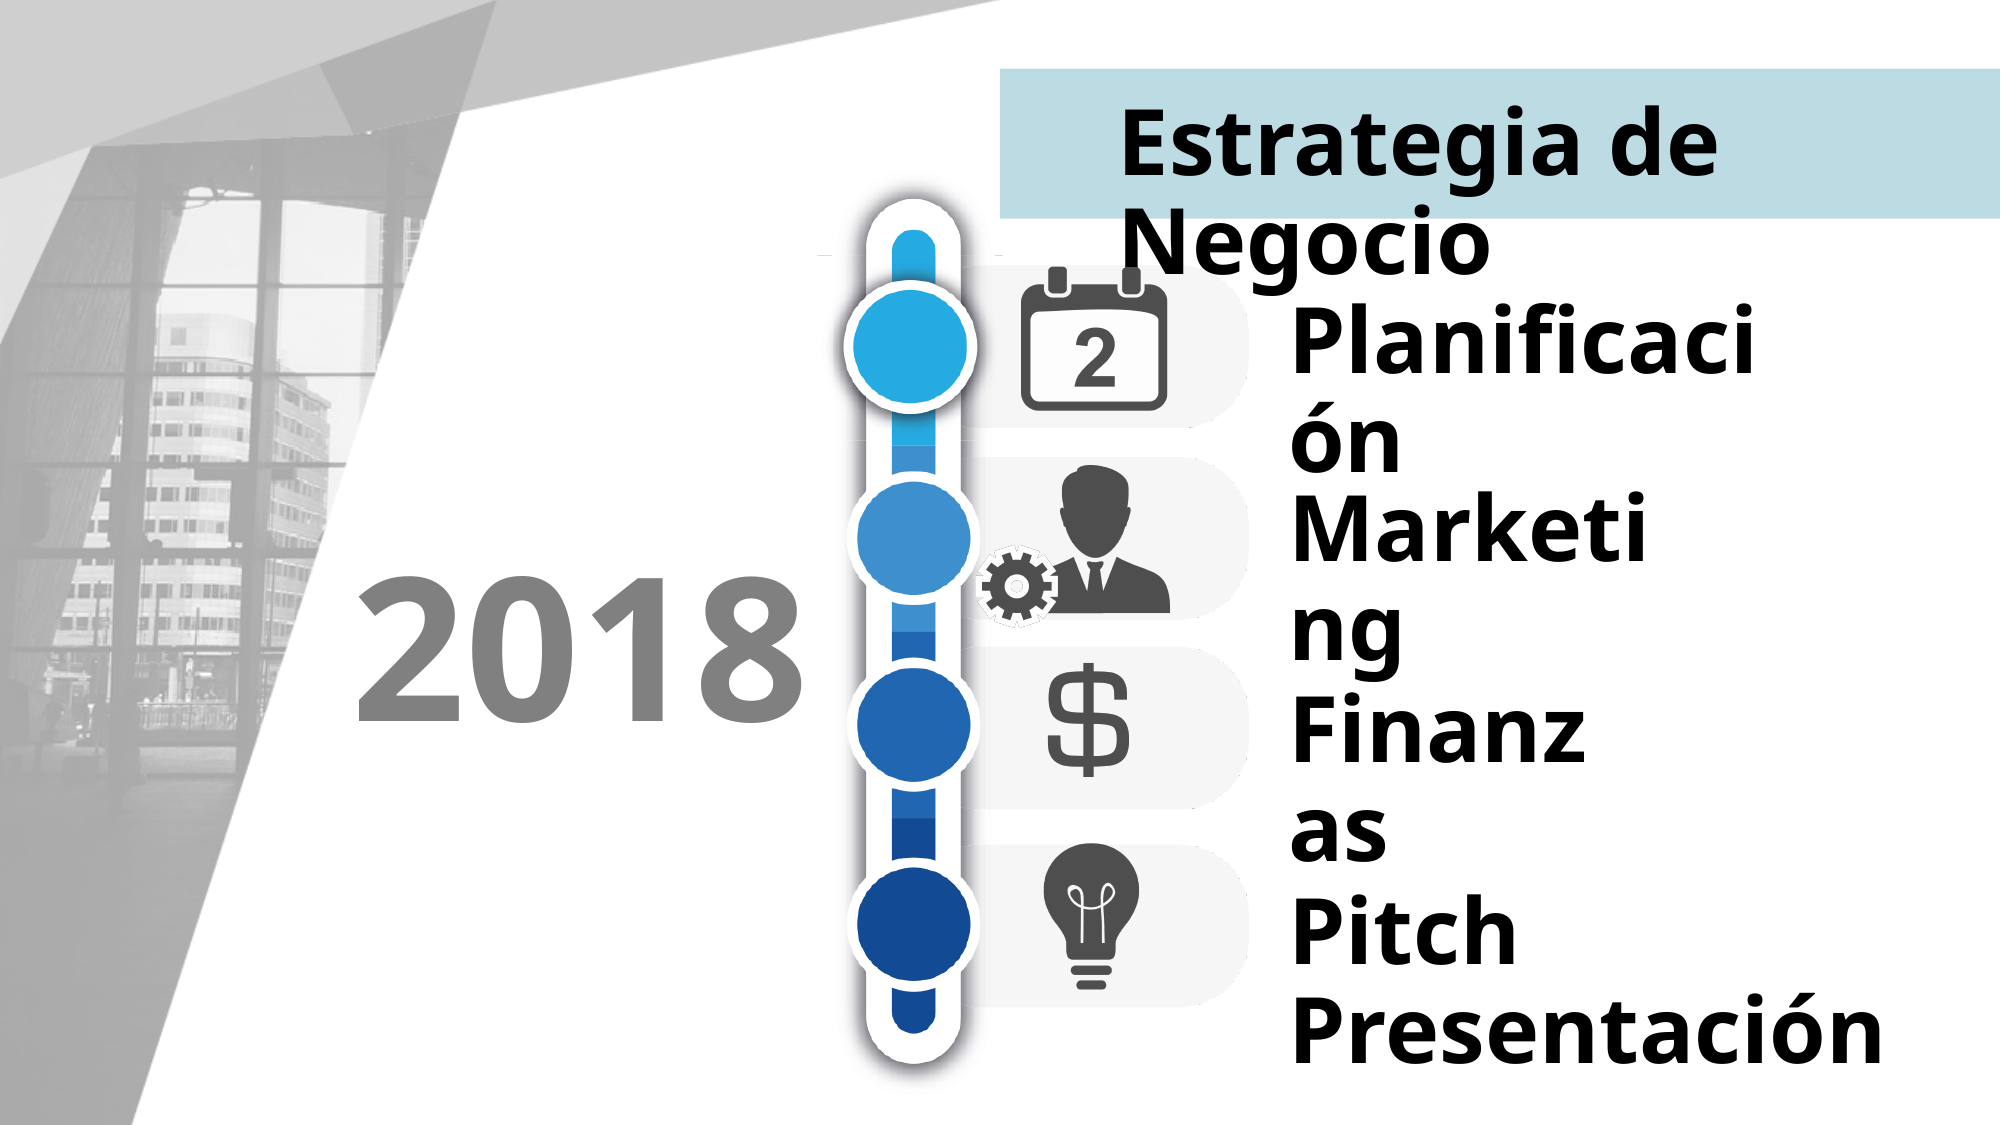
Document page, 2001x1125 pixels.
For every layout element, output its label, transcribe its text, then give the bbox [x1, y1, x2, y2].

text_box [999, 68, 2000, 166]
text_box 2018 [336, 547, 567, 765]
text_box Finanzas [1500, 676, 1644, 771]
text_box Planificación [1500, 286, 1786, 381]
picture [567, 166, 1500, 1100]
text_box Pitch Presentación [1500, 877, 2000, 972]
text_box Marketing [1500, 474, 1704, 569]
text_box Estrategia de Negocio [1102, 89, 2000, 307]
